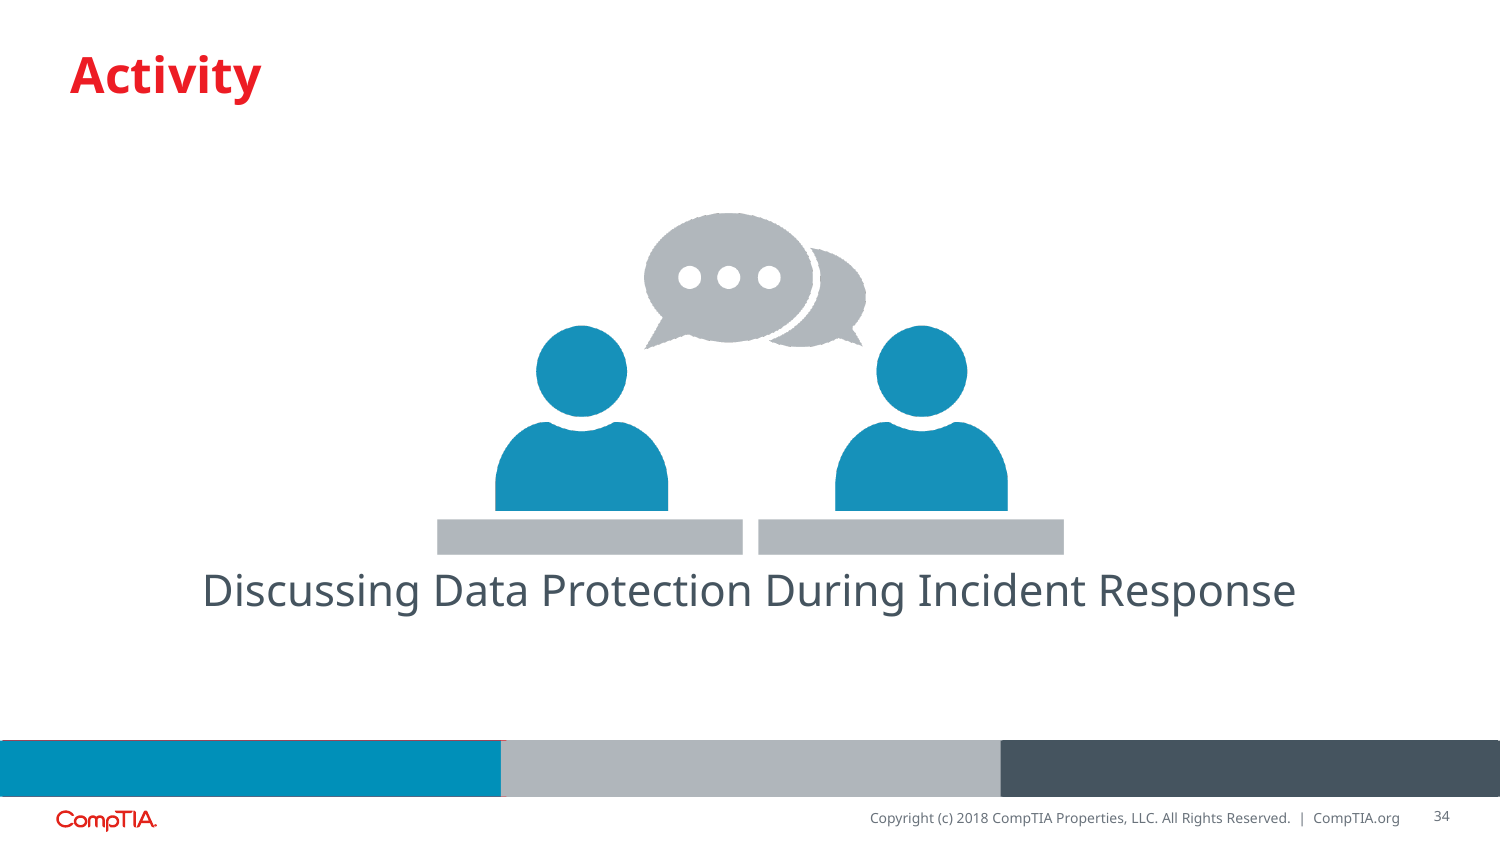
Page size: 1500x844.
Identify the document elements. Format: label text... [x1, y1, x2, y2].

picture [435, 211, 1064, 555]
slide_number 34 [1407, 800, 1450, 835]
list Discussing Data Protection During Incident Response [0, 555, 1500, 631]
